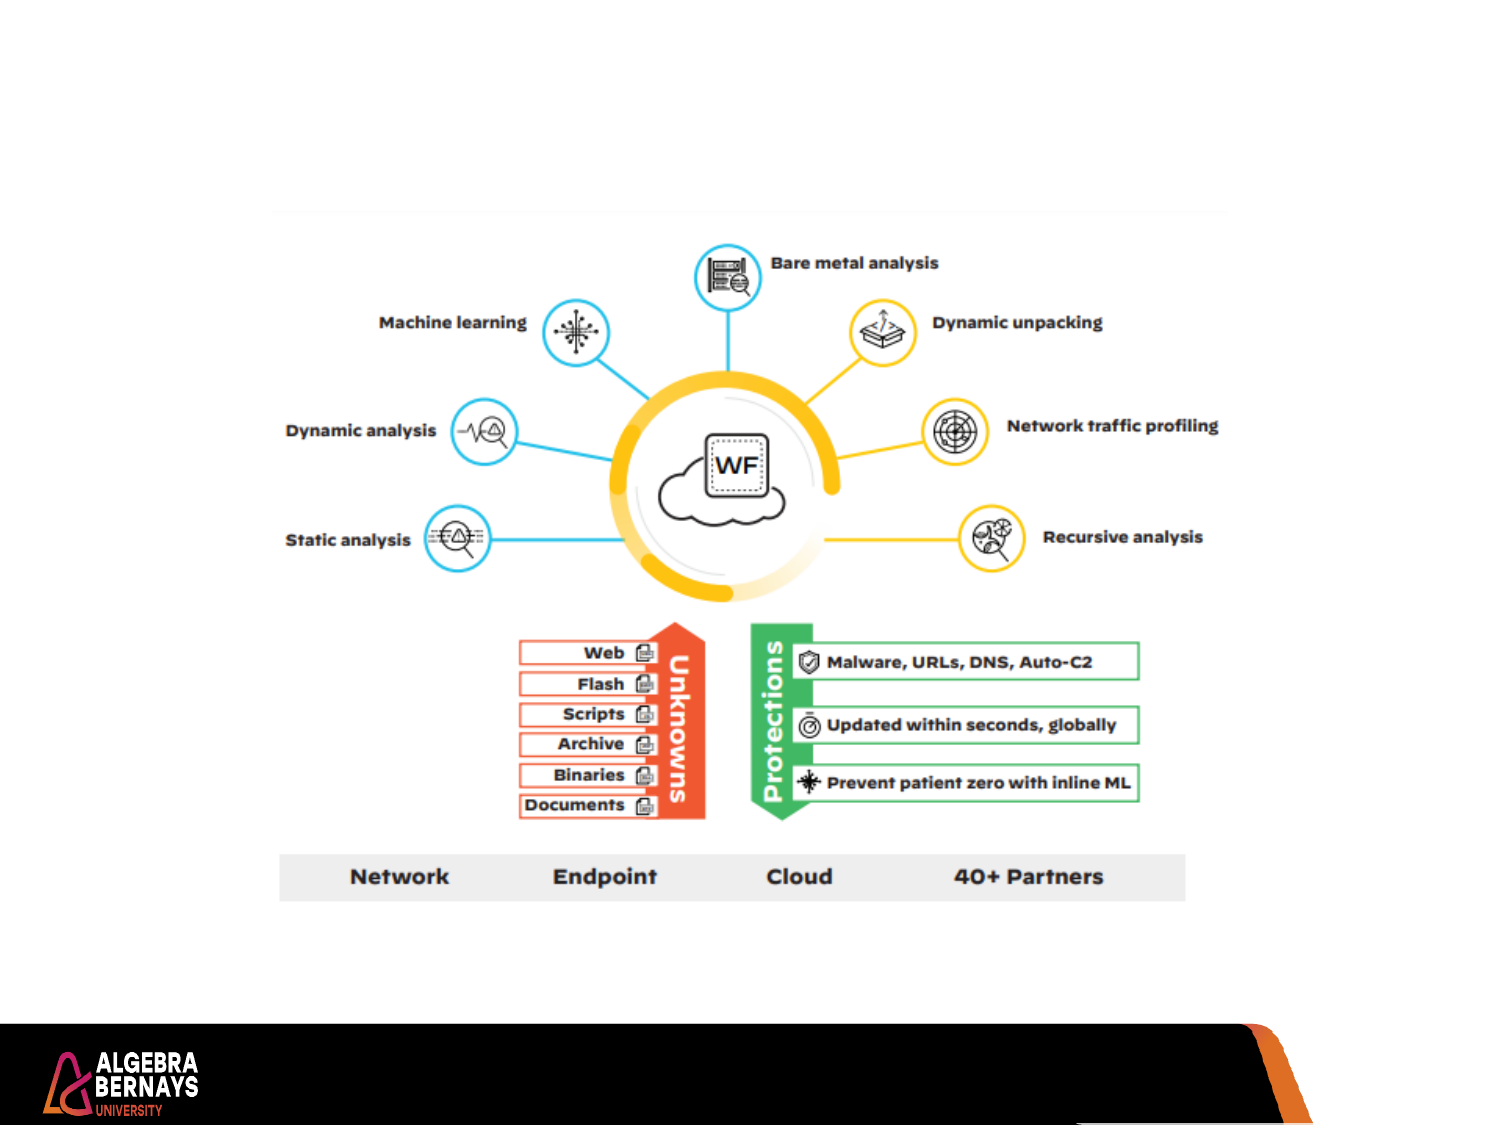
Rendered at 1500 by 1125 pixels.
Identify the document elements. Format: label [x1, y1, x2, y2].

picture [272, 211, 1228, 914]
picture [0, 1023, 1468, 1125]
